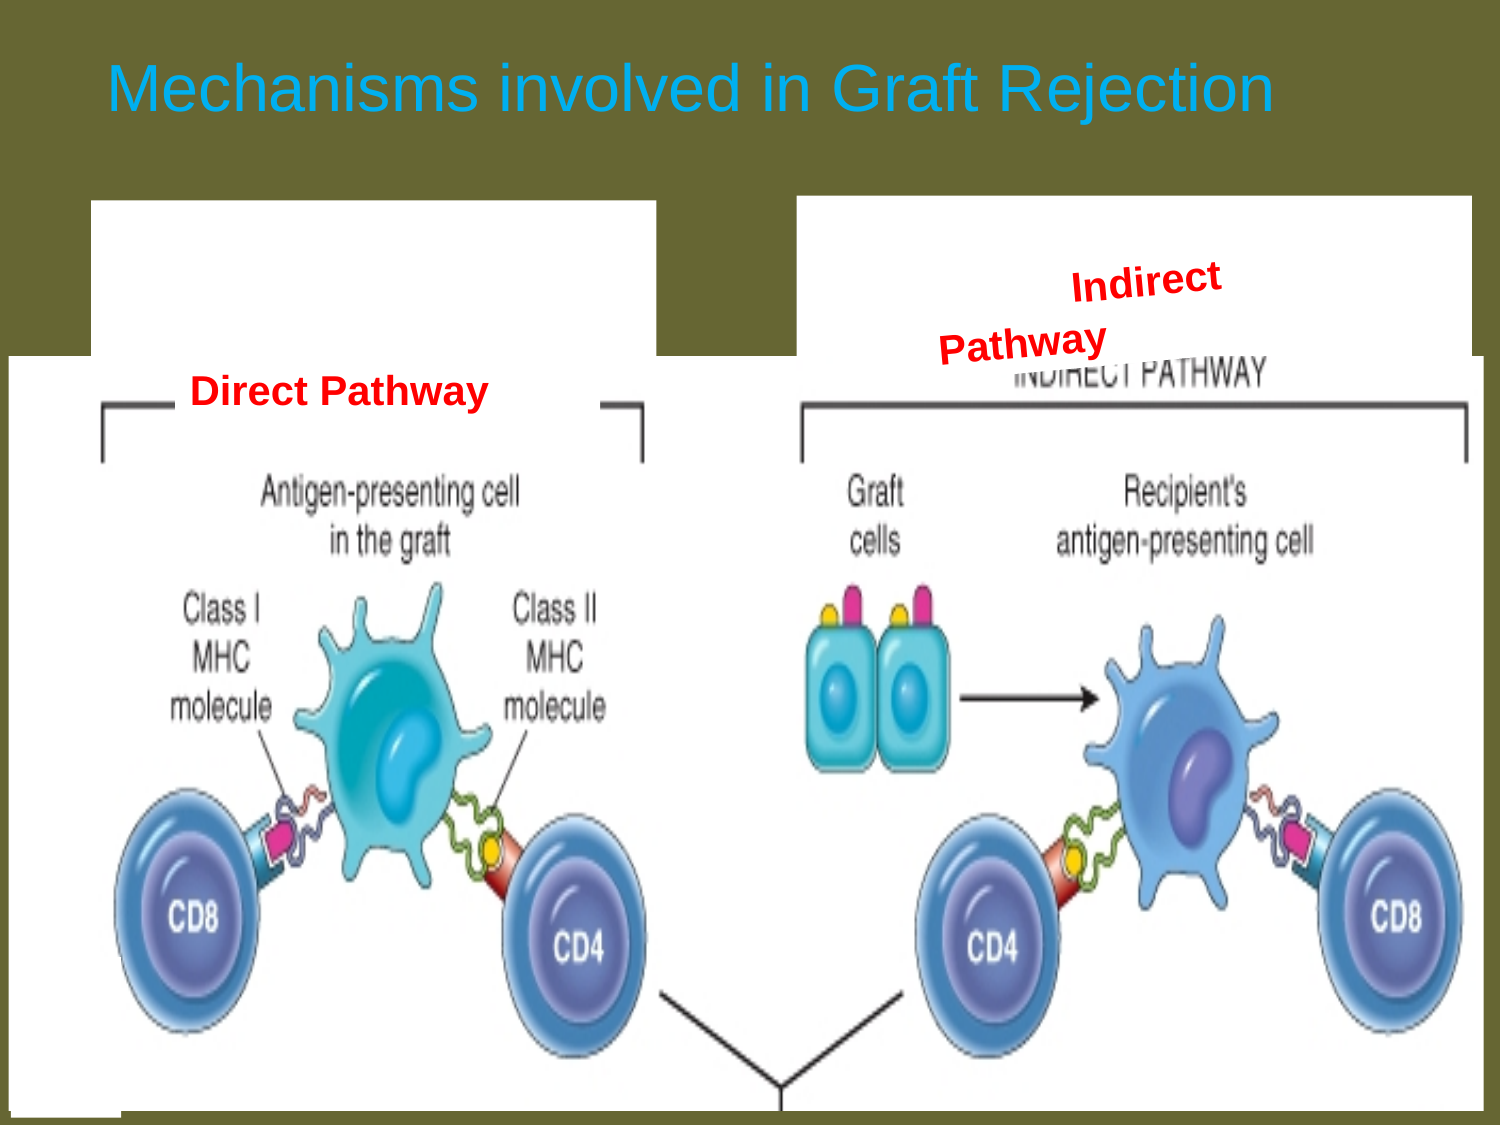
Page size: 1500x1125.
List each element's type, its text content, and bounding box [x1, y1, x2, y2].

text_box Mechanisms involved in Graft Rejection [91, 37, 1343, 133]
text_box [8, 195, 1484, 1118]
